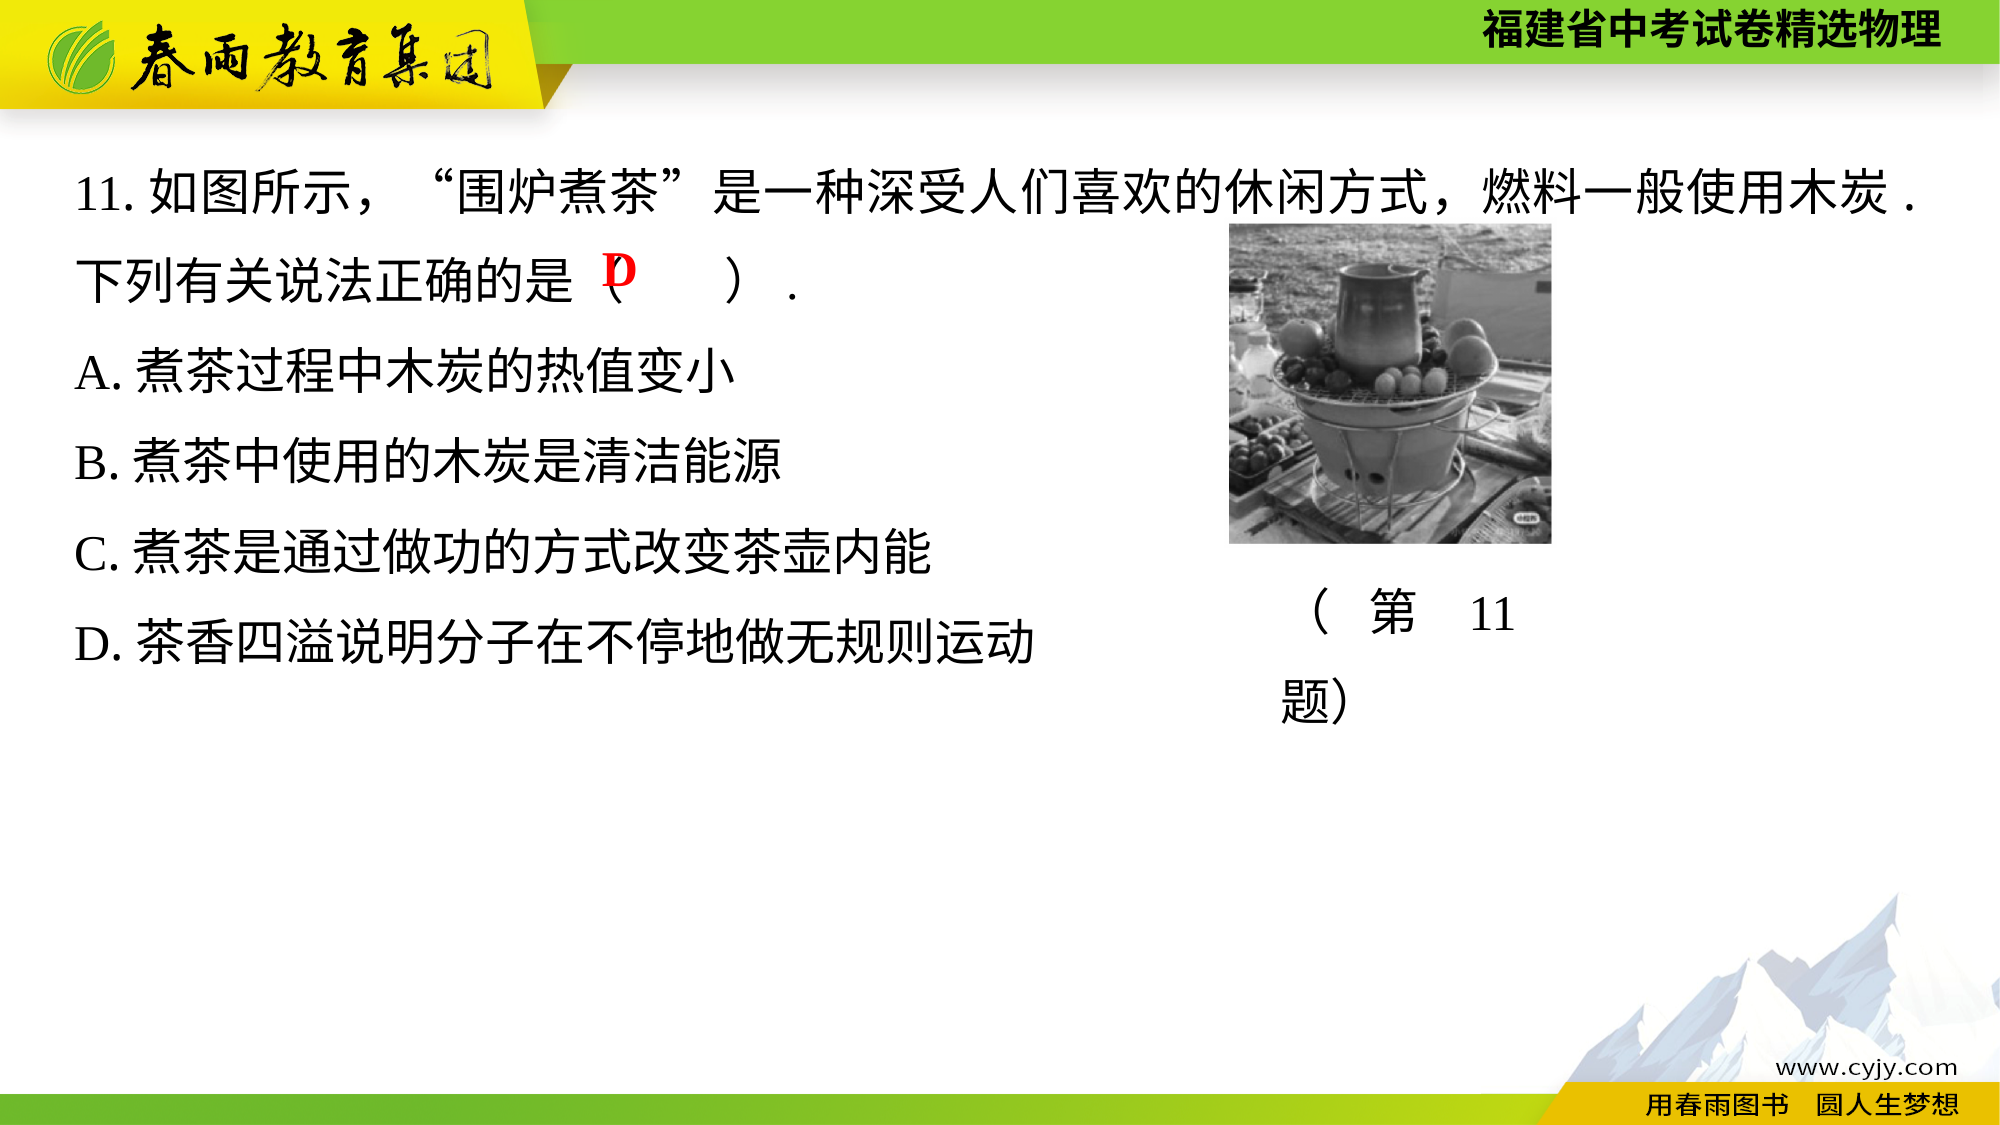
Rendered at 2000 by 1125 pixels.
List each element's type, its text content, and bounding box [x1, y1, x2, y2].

list 11.如图所示，“围炉煮茶”是一种深受人们喜欢的休闲方式，燃料一般使用木炭.下列有关说法正确的是（ ）. A.煮茶过程中木炭的热值变小 B.煮茶中使用的木炭是清洁能源 C.煮茶是通过做功的方式改变茶壶内能 D.茶香四溢说明分子在不停地做无规则运动 [59, 122, 1944, 672]
picture [0, 0, 2000, 1125]
text_box （第11题） [1265, 556, 1544, 648]
text_box D [587, 228, 653, 304]
